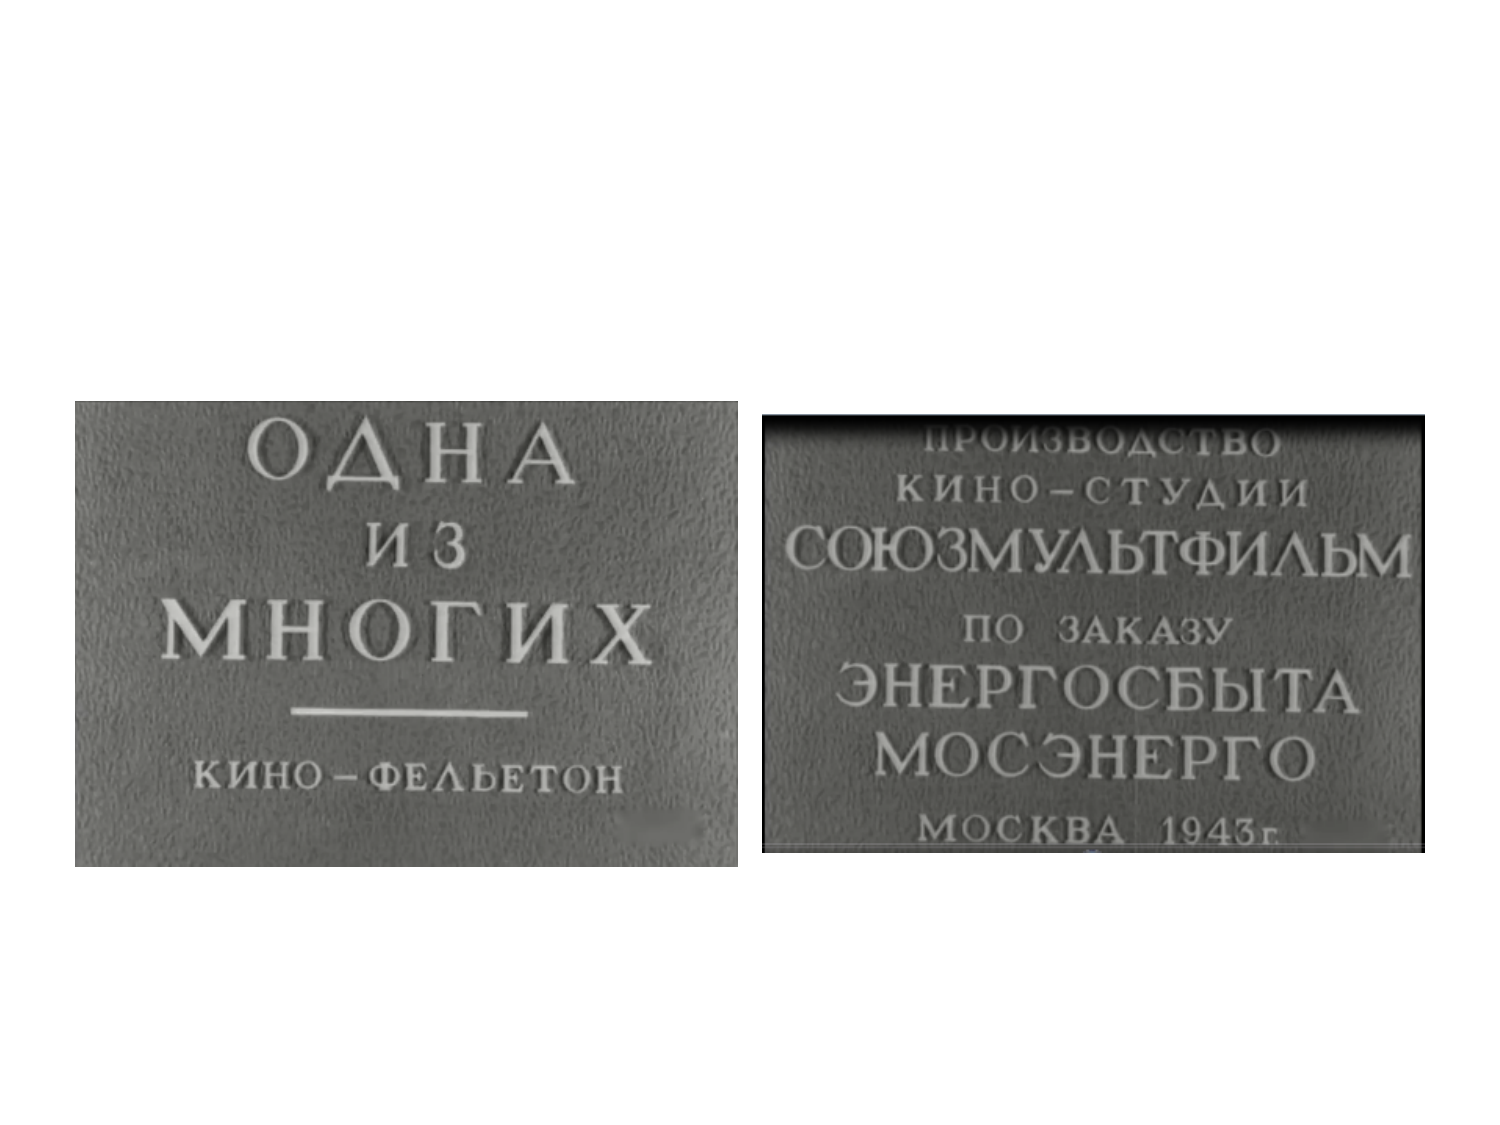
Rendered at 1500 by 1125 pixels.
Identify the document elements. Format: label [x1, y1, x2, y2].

list [762, 414, 1426, 853]
list [74, 400, 738, 867]
